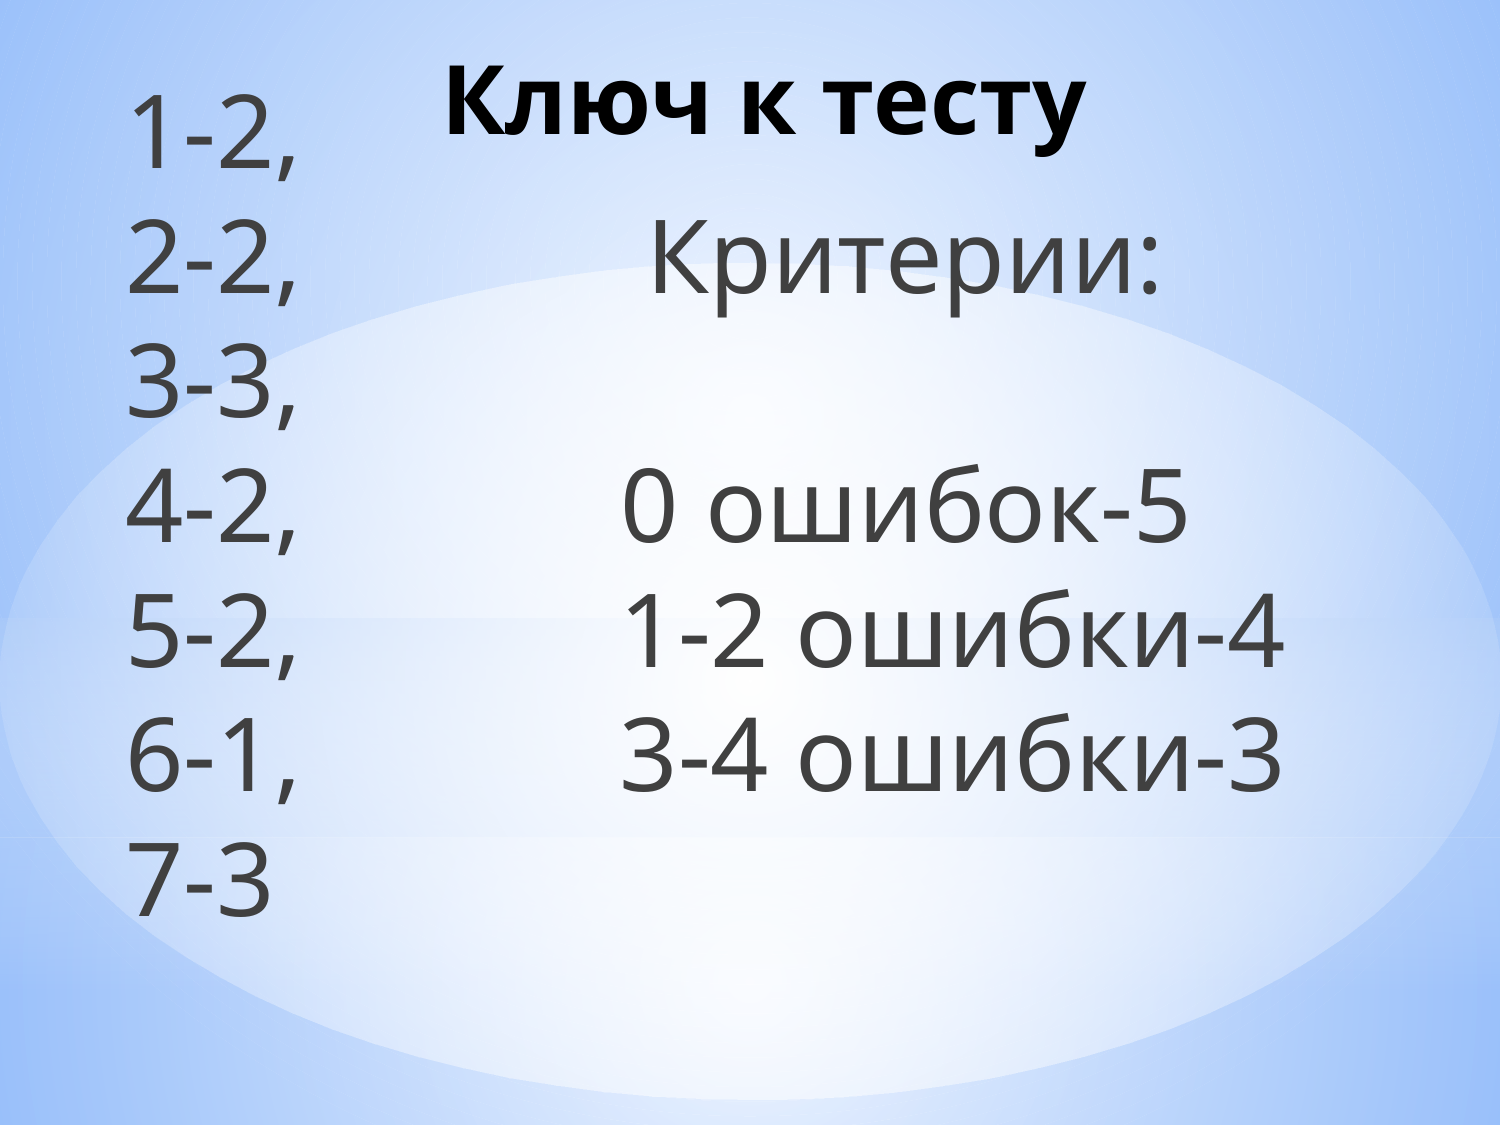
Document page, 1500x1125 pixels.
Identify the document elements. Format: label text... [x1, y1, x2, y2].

list 1-2, 2-2, Критерии: 3-3, 4-2, 0 ошибок-5 5-2, 1-2 ошибки-4 6-1, 3-4 ошибки-3 7-3 [76, 30, 1400, 1048]
